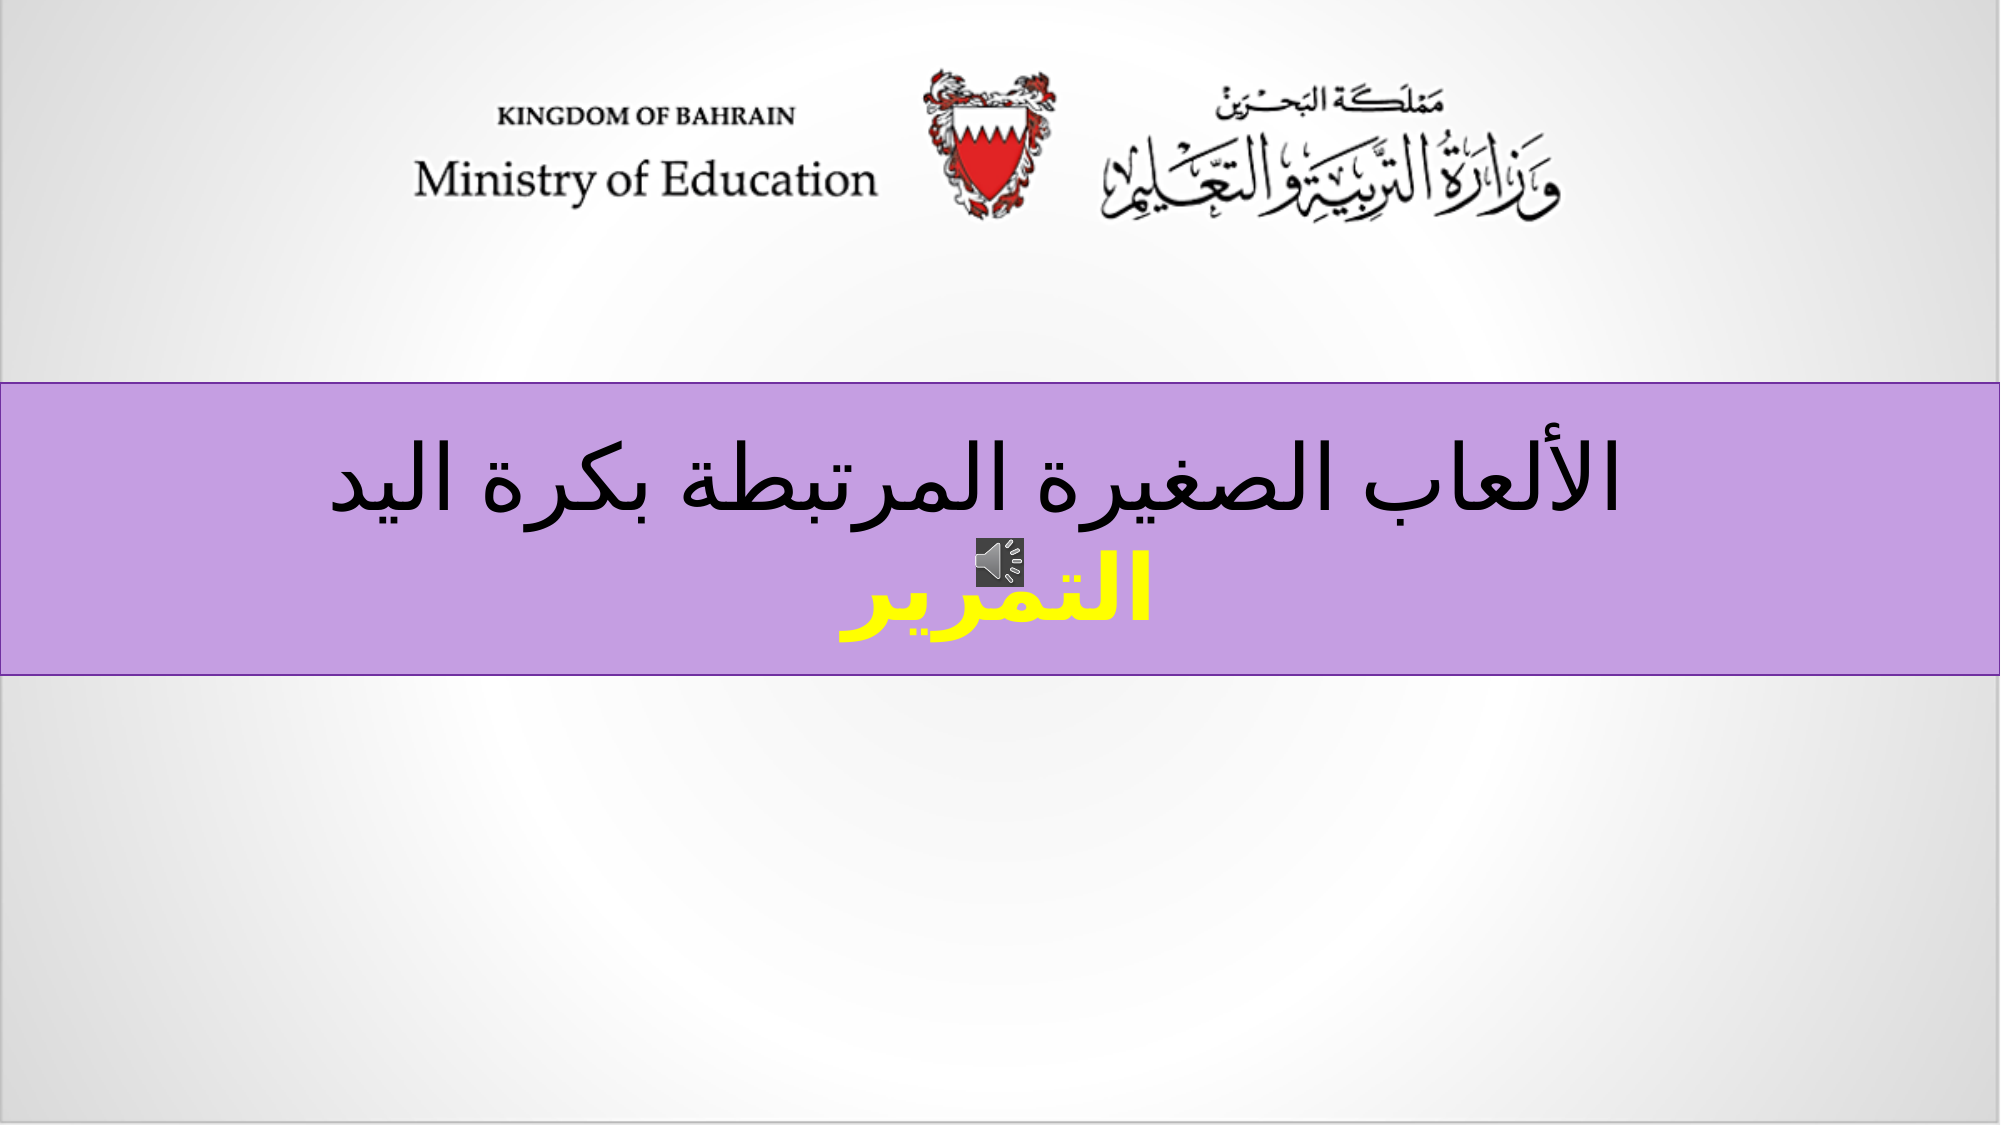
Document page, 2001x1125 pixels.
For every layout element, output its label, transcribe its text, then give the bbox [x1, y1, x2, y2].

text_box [974, 537, 1025, 588]
text_box الألعاب الصغيرة المرتبطة بكرة اليد التمرير [0, 382, 2000, 676]
picture [0, 0, 2001, 1125]
